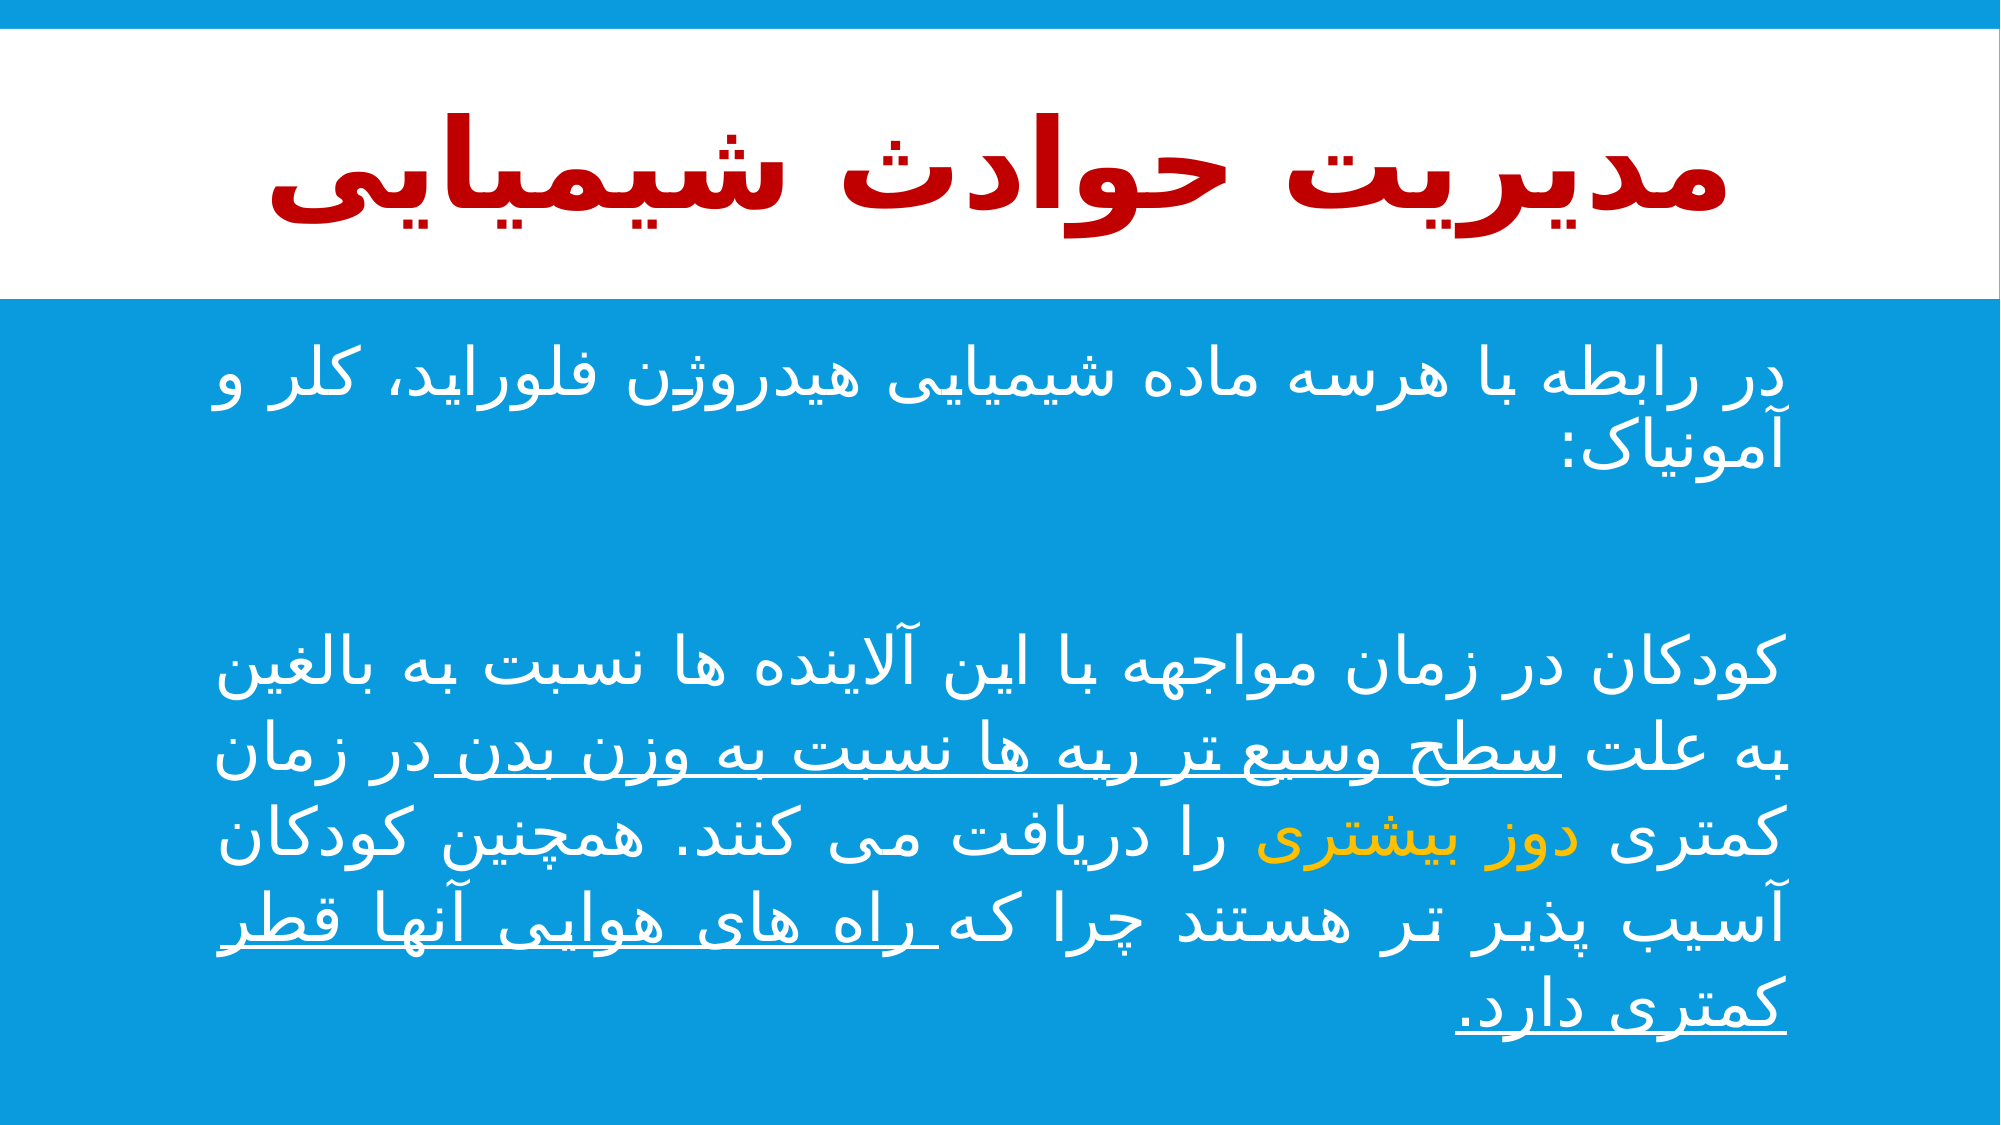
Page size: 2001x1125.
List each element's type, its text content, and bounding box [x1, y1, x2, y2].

title مدیریت حوادث شیمیایی [197, 46, 1803, 295]
list در رابطه با هرسه ماده شیمیایی هیدروژن فلوراید، کلر و آمونیاک: کودکان در زمان مواجهه با این آلاینده ها نسبت به بالغین به علت سطح وسیع تر ریه ها نسبت به وزن بدن در زمان کمتری دوز بیشتری را دریافت می کنند. همچنین کودکان آسیب پذیر تر هستند چرا که راه های هوایی آنها قطر کمتری دارد. [197, 329, 1803, 1093]
